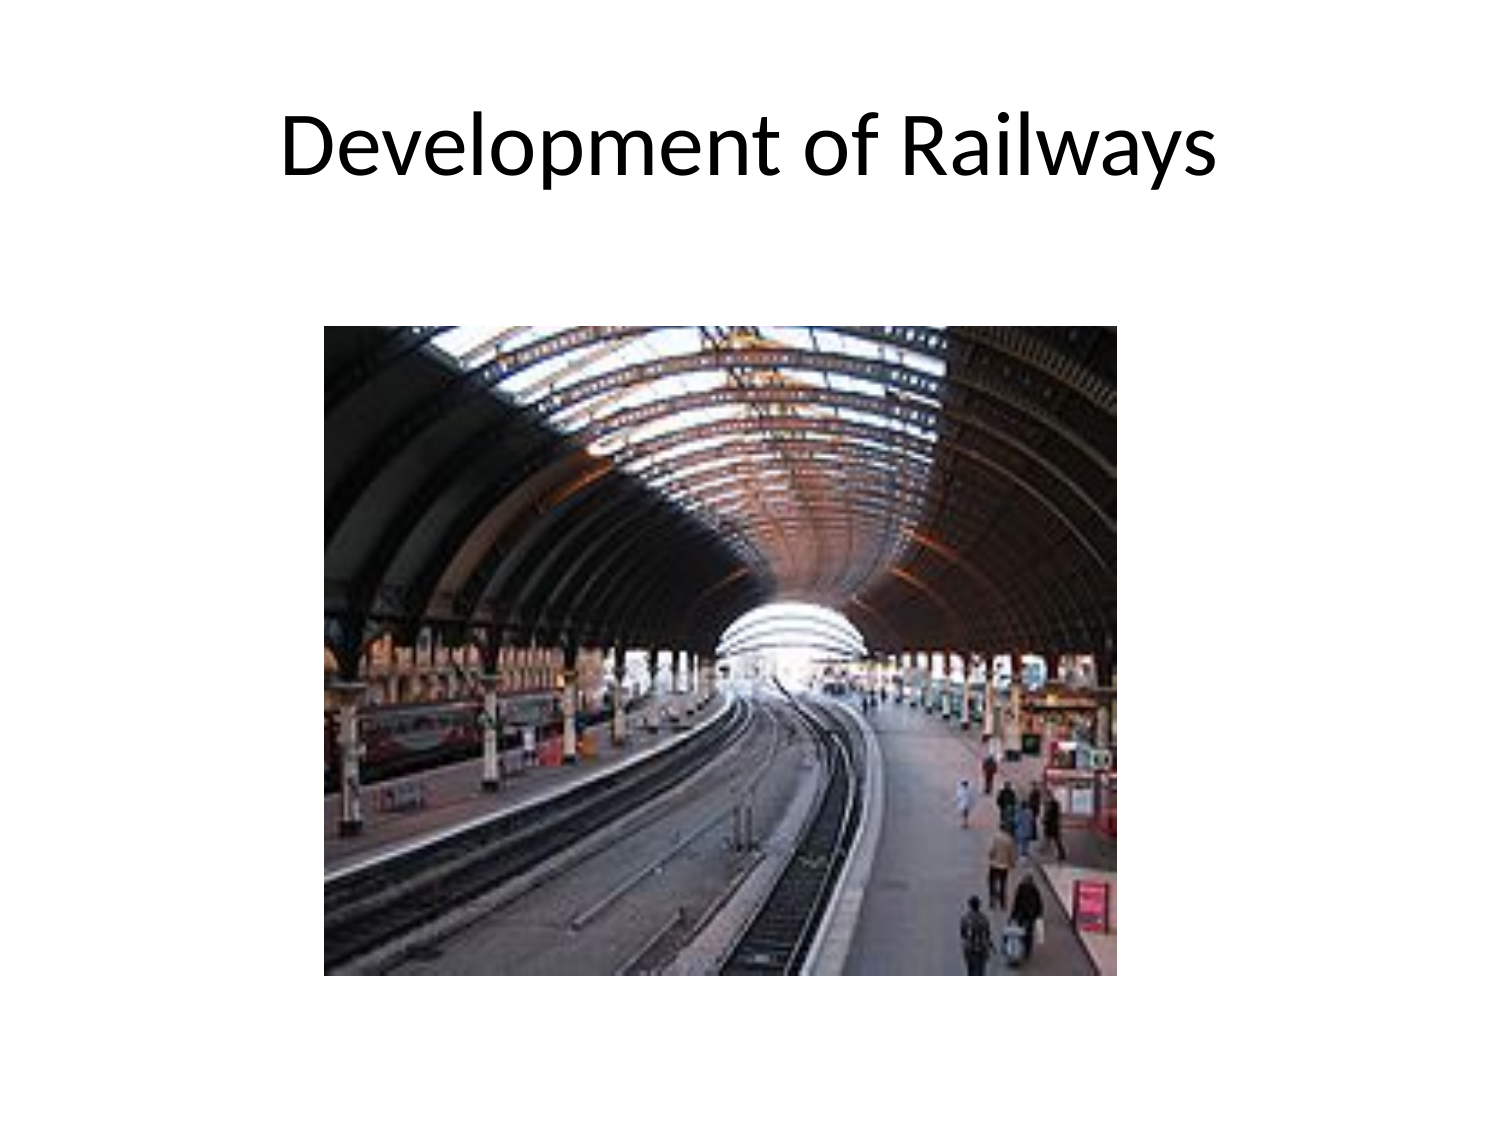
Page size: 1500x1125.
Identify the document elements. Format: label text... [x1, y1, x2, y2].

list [324, 326, 1117, 977]
title Development of Railways [75, 45, 1425, 233]
